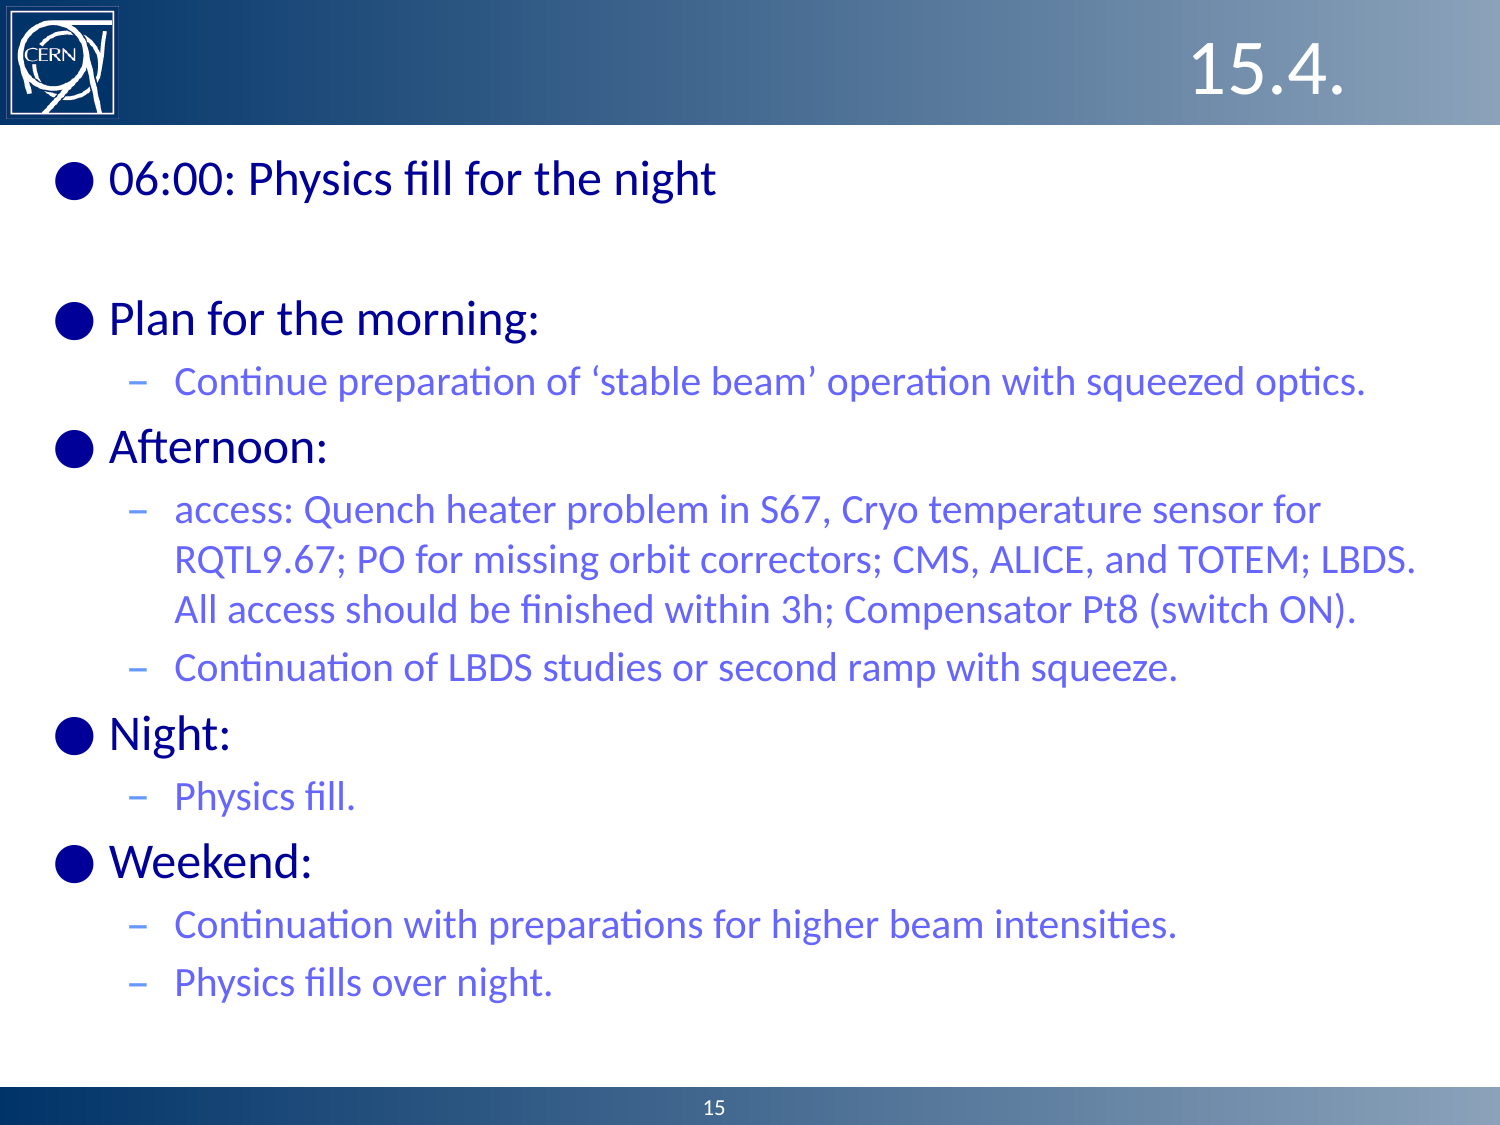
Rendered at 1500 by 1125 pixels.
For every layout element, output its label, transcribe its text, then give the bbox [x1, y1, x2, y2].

title 15.4. [124, 0, 1363, 126]
slide_number 15 [687, 1089, 876, 1125]
picture [6, 6, 119, 119]
list 06:00: Physics fill for the night Plan for the morning: Continue preparation of ‘stable beam’ operation with squeezed optics. Afternoon: access: Quench heater problem in S67, Cryo temperature sensor for RQTL9.67; PO for missing orbit correctors; CMS, ALICE, and TOTEM; LBDS. All access should be finished within 3h; Compensator Pt8 (switch ON). Continuation of LBDS studies or second ramp with squeeze. Night: Physics fill. Weekend: Continuation with preparations for higher beam intensities. Physics fills over night. [37, 137, 1463, 1013]
